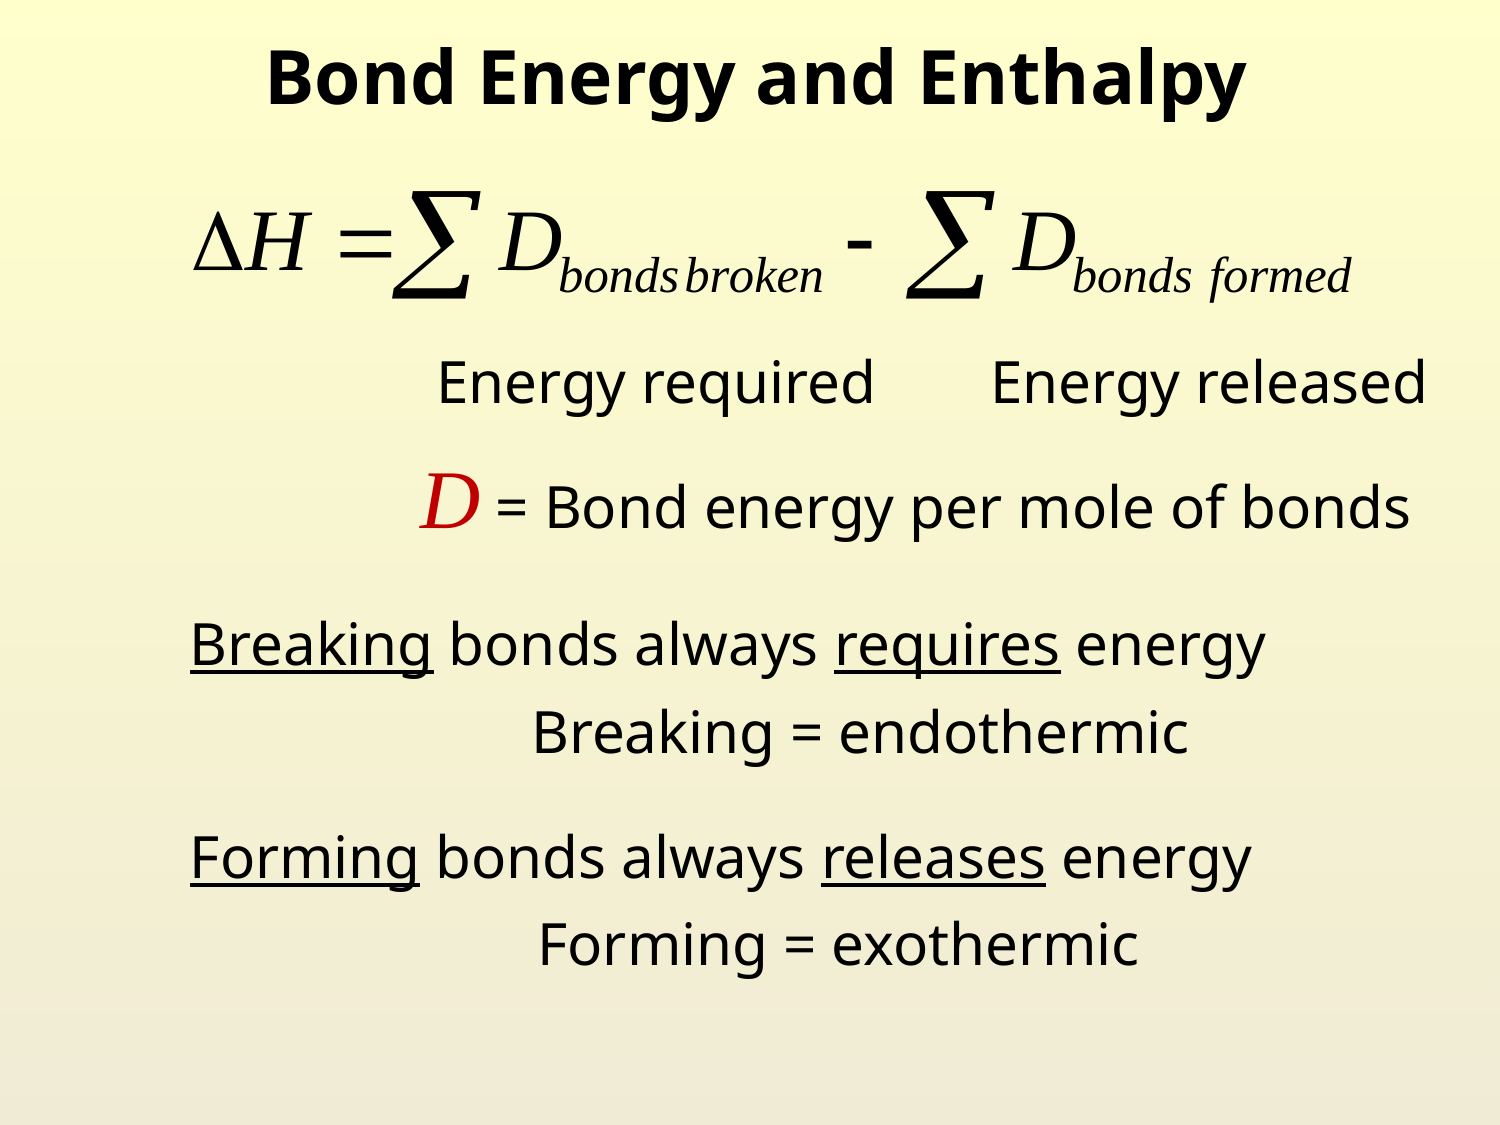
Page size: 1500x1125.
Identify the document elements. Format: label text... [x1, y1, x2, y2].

text_box Forming = exothermic [522, 900, 1155, 985]
text_box Energy released [975, 337, 1444, 423]
title Bond Energy and Enthalpy [112, 0, 1401, 151]
text_box Forming bonds always releases energy [174, 812, 1353, 898]
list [178, 174, 1384, 322]
text_box Energy required [421, 337, 891, 423]
text_box D = Bond energy per mole of bonds [405, 437, 1427, 553]
text_box Breaking = endothermic [516, 687, 1205, 773]
text_box Breaking bonds always requires energy [174, 600, 1353, 685]
